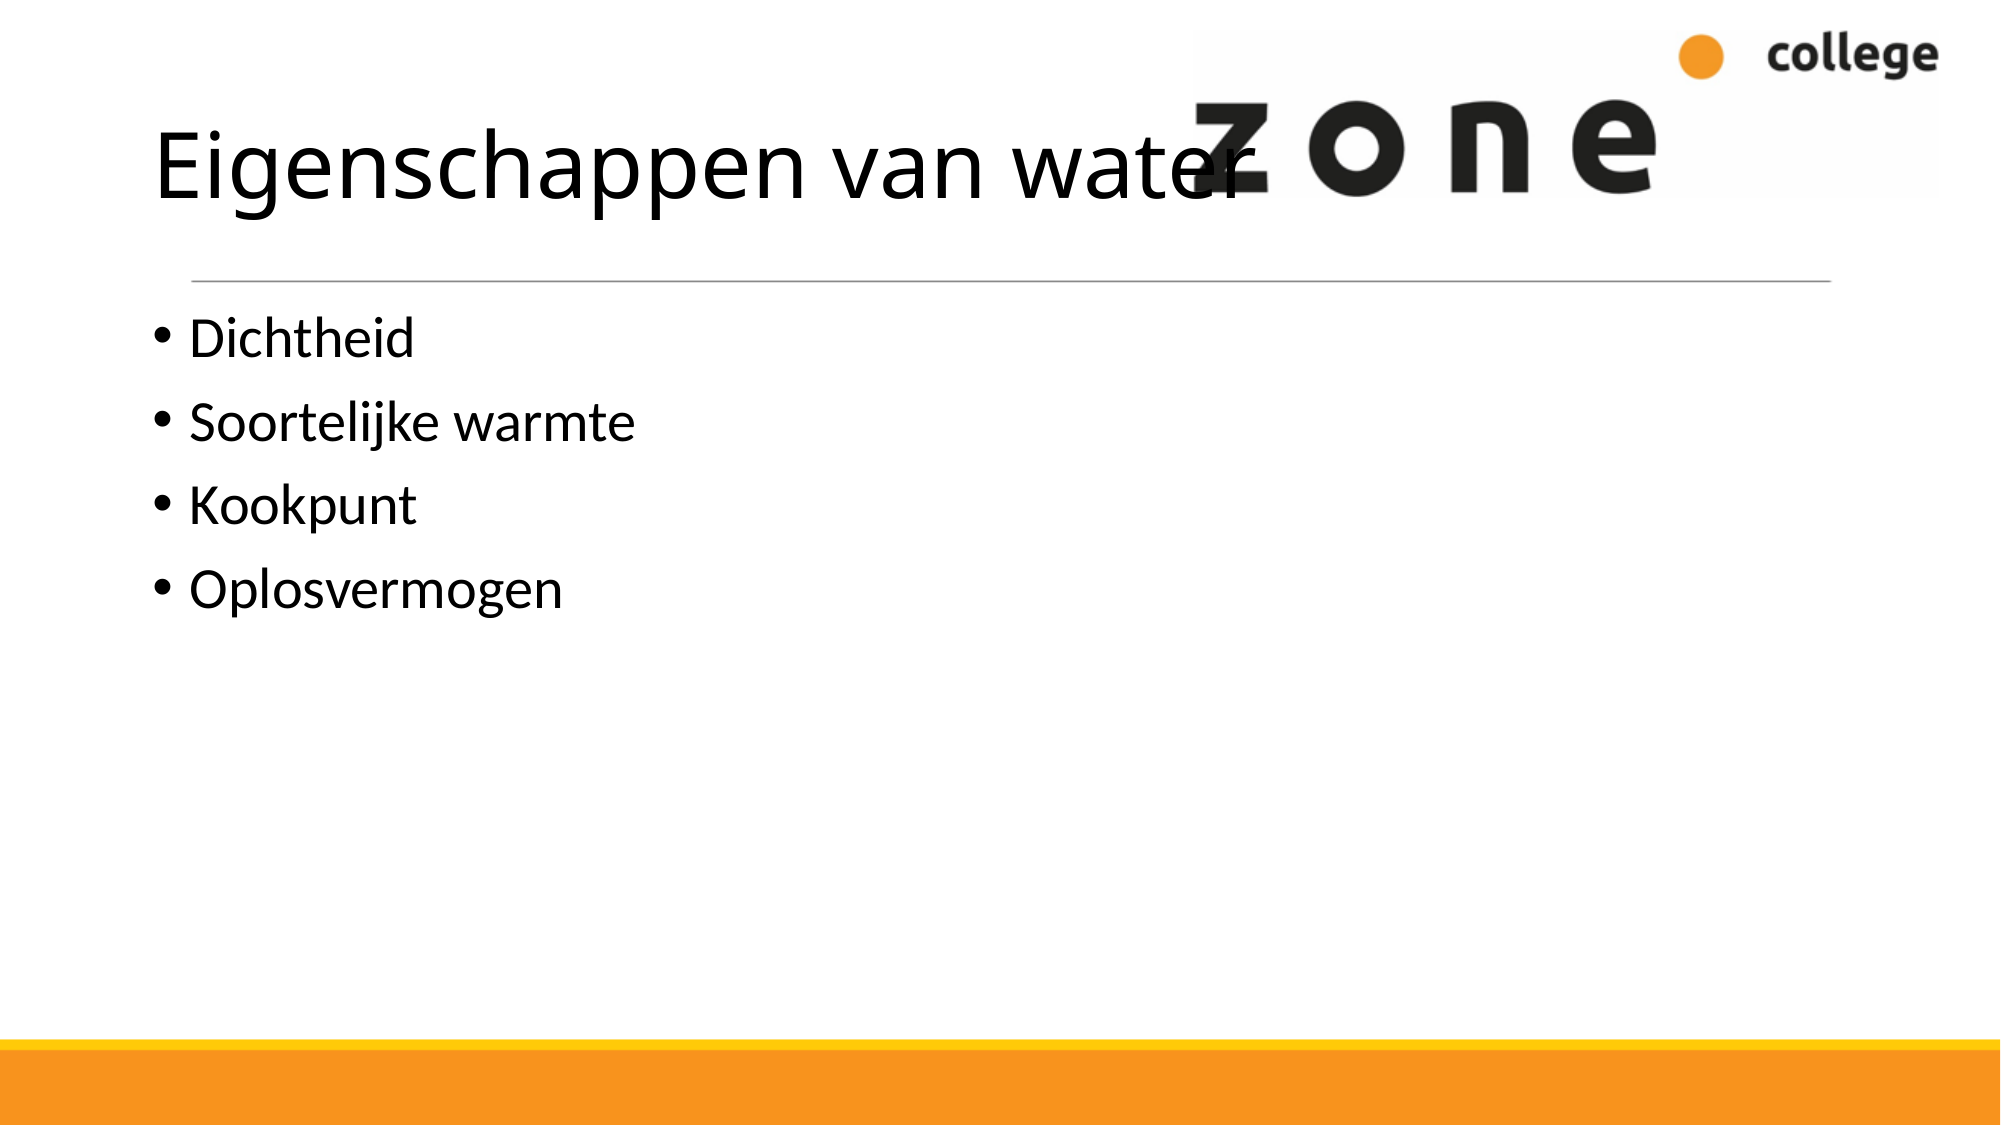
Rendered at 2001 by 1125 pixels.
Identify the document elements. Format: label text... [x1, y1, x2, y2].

picture [0, 0, 2001, 1125]
list Dichtheid Soortelijke warmte Kookpunt Oplosvermogen [137, 299, 1863, 1014]
title Eigenschappen van water [137, 59, 1863, 278]
